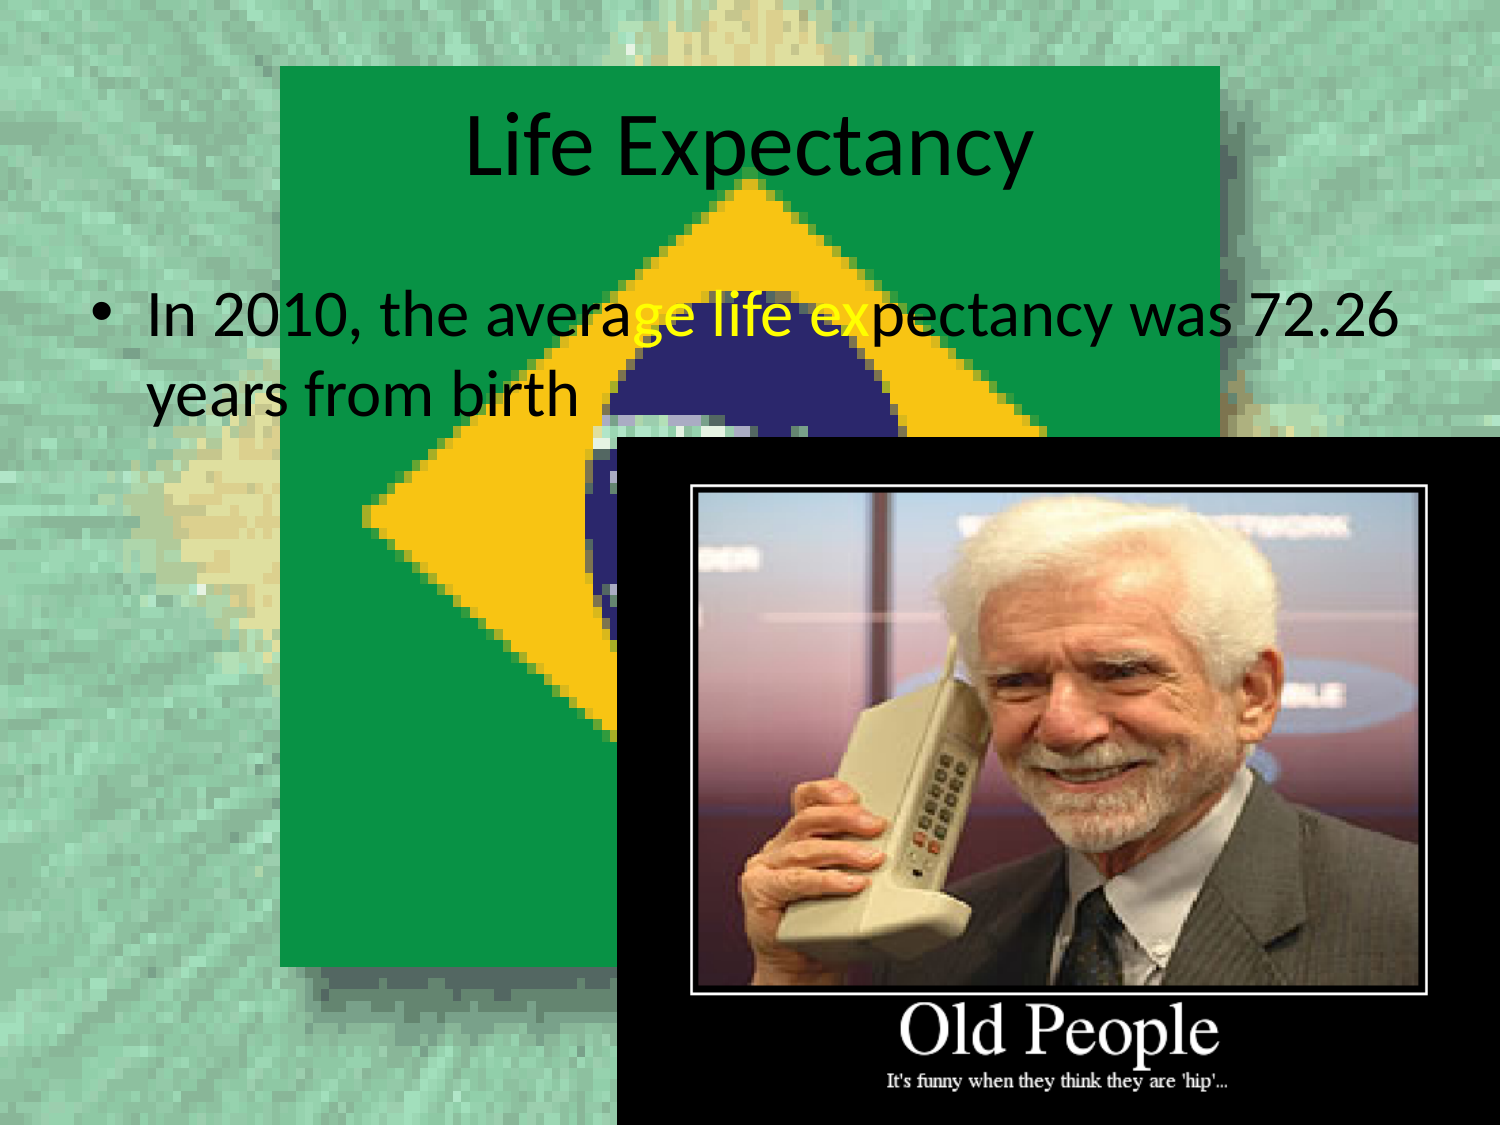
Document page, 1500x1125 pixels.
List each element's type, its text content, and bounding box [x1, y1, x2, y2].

title Life Expectancy [75, 45, 1425, 233]
picture [0, 0, 1500, 1125]
list In 2010, the average life expectancy was 72.26 years from birth [75, 262, 1425, 1005]
